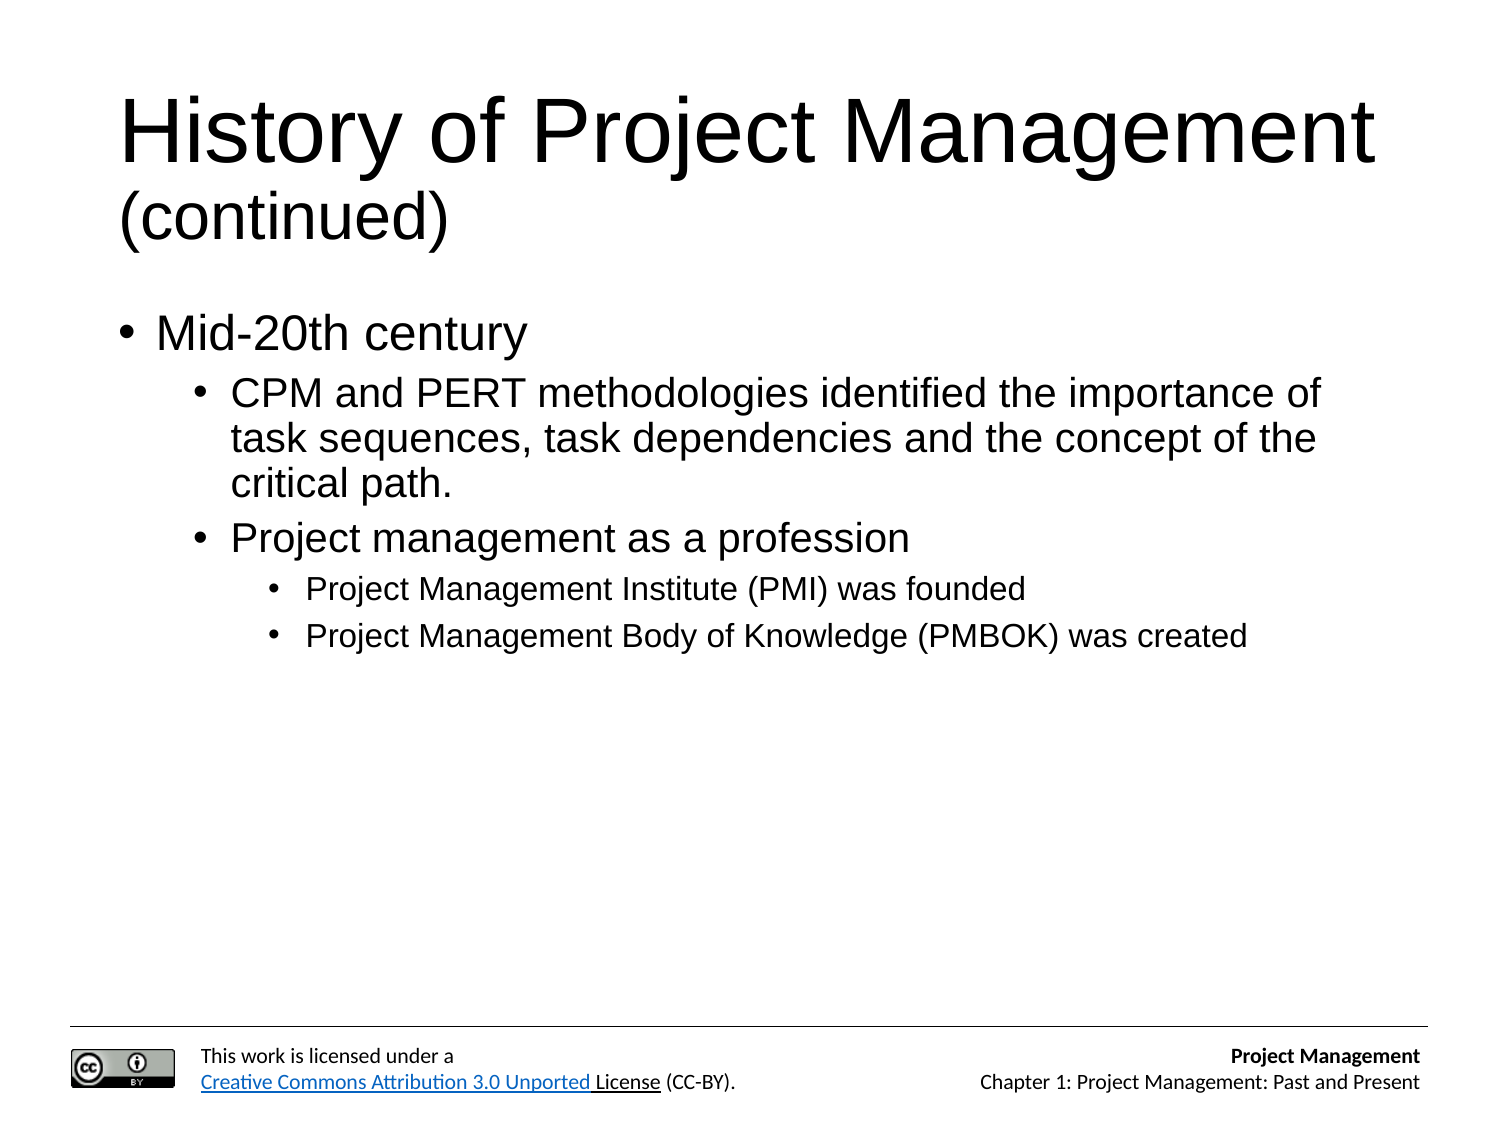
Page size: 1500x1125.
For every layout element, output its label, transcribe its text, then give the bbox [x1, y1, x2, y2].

list Mid-20th century CPM and PERT methodologies identified the importance of task sequences, task dependencies and the concept of the critical path. Project management as a profession Project Management Institute (PMI) was founded Project Management Body of Knowledge (PMBOK) was created [103, 299, 1397, 1014]
title History of Project Management (continued) [103, 59, 1397, 278]
picture [71, 1049, 175, 1088]
